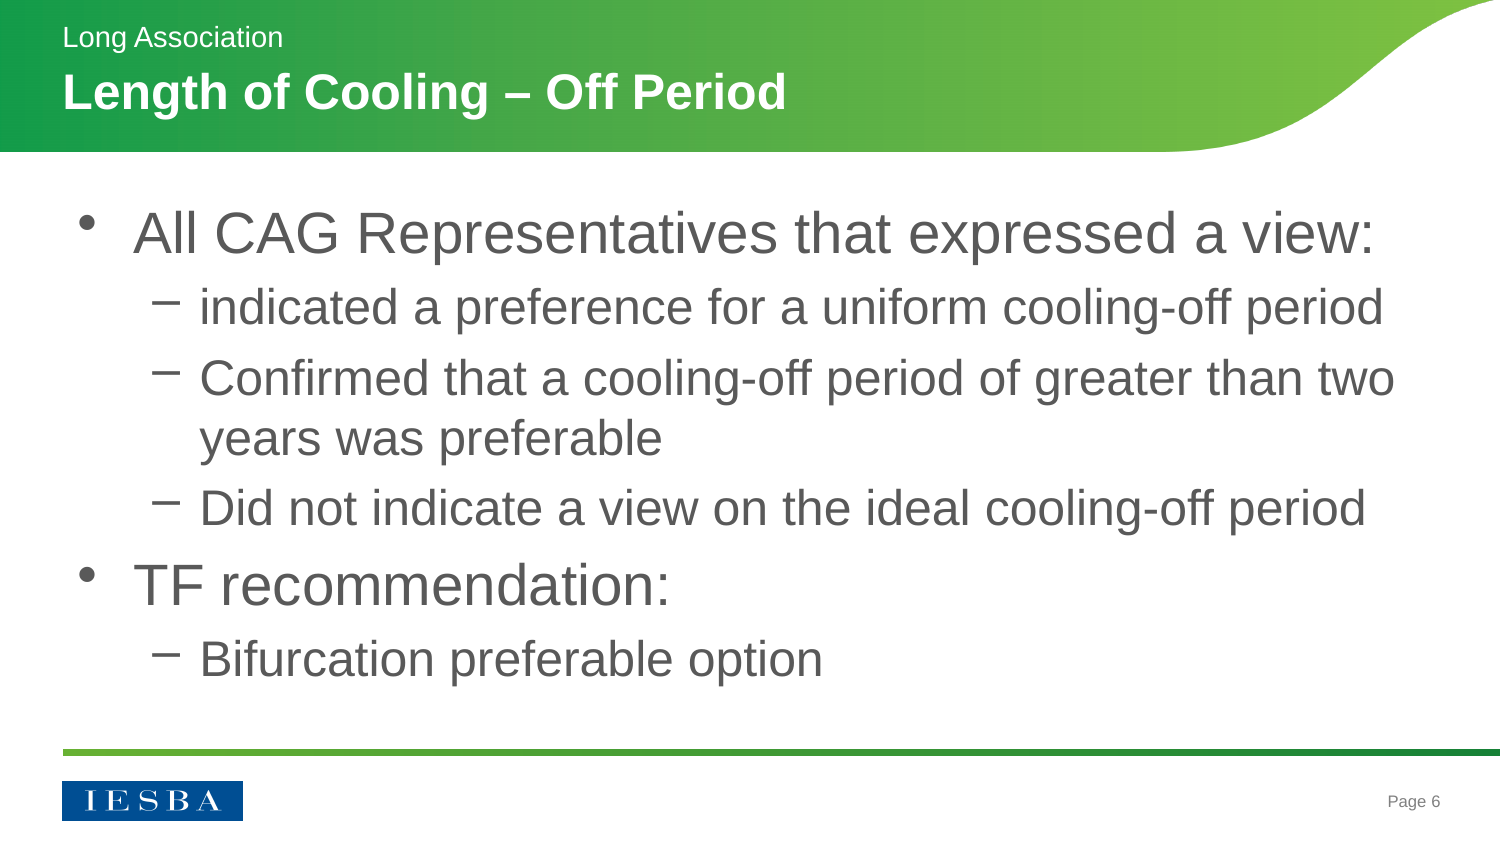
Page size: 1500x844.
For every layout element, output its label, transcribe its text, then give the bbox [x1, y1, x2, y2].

list All CAG Representatives that expressed a view: indicated a preference for a uniform cooling-off period Confirmed that a cooling-off period of greater than two years was preferable Did not indicate a view on the ideal cooling-off period TF recommendation: Bifurcation preferable option [62, 187, 1450, 694]
subtitle Long Association [62, 18, 500, 47]
picture [62, 781, 243, 821]
title Length of Cooling – Off Period [62, 56, 1300, 122]
picture [0, 0, 1497, 152]
